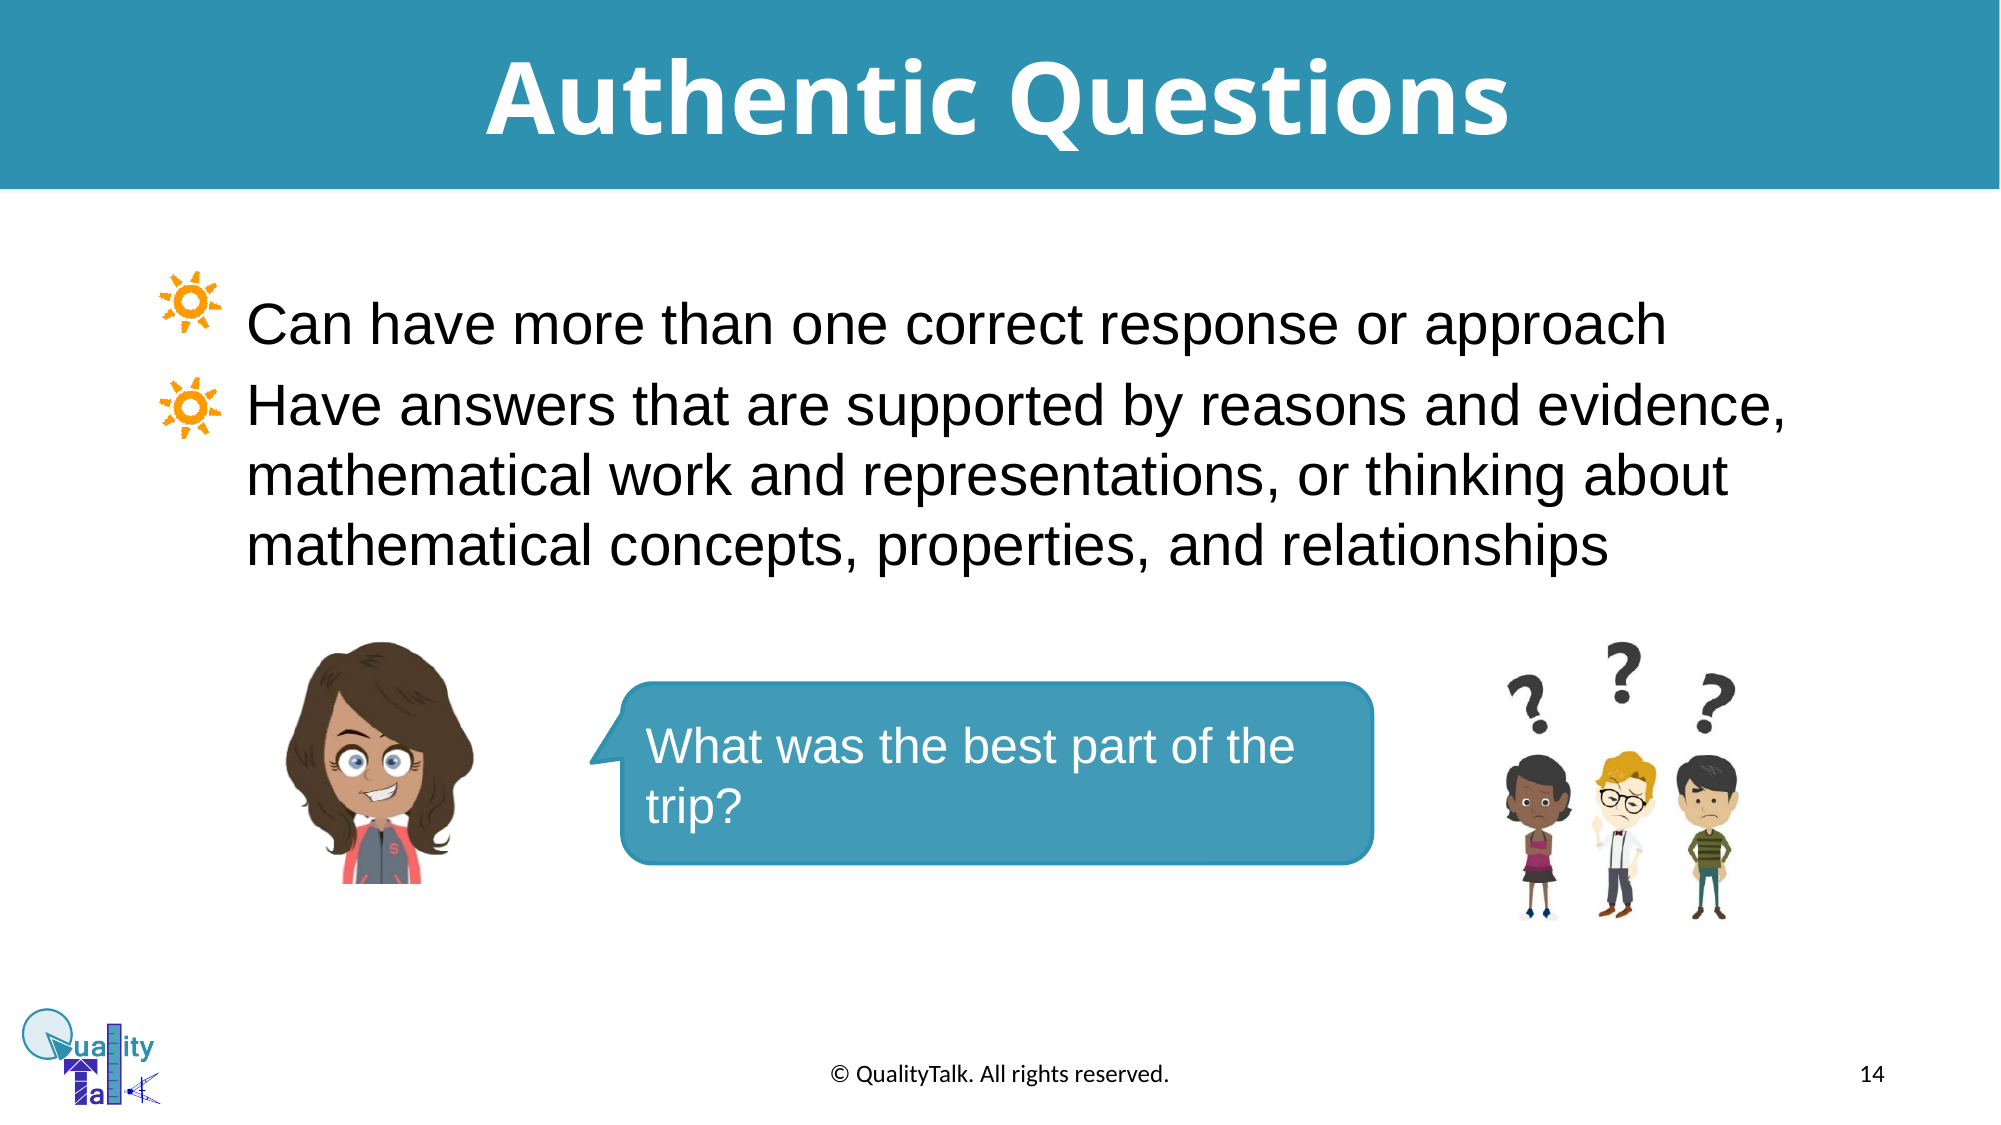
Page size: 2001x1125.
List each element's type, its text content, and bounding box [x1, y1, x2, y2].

picture [0, 994, 217, 1125]
slide_number 14 [1433, 1042, 1900, 1103]
picture [1432, 633, 1795, 921]
footer © QualityTalk. All rights reserved. [683, 1042, 1317, 1103]
text_box Can have more than one correct response or approach Have answers that are supported by reasons and evidence, mathematical work and representations, or thinking about mathematical concepts, properties, and relationships [232, 243, 1900, 921]
text_box What was the best part of the trip? [589, 681, 1375, 866]
text_box Authentic Questions [0, 0, 2000, 191]
picture [151, 264, 228, 339]
picture [254, 617, 511, 884]
picture [151, 370, 228, 445]
